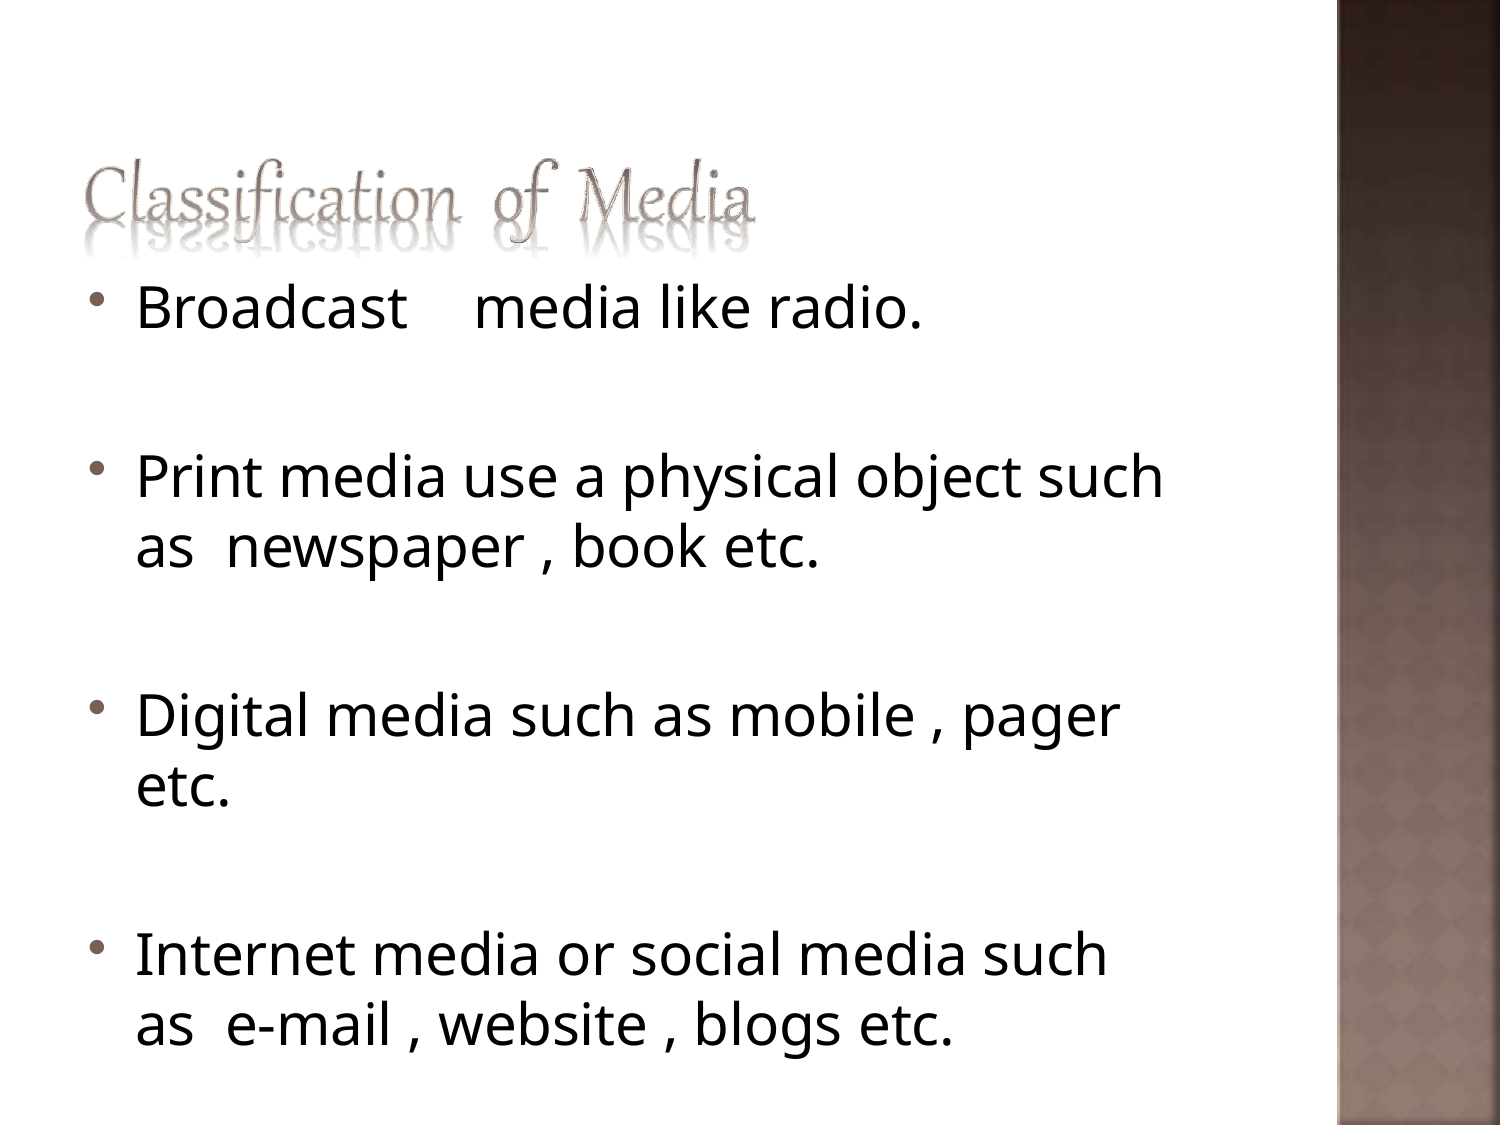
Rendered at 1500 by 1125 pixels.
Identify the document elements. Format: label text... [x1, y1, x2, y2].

text_box [84, 158, 756, 243]
text_box [1337, 0, 1500, 1125]
text_box [84, 218, 757, 282]
text_box Broadcast media like radio. Print media use a physical object such as newspaper , book etc. Digital media such as mobile , pager etc. Internet media or social media such as e-mail , website , blogs etc. [87, 267, 1211, 1057]
